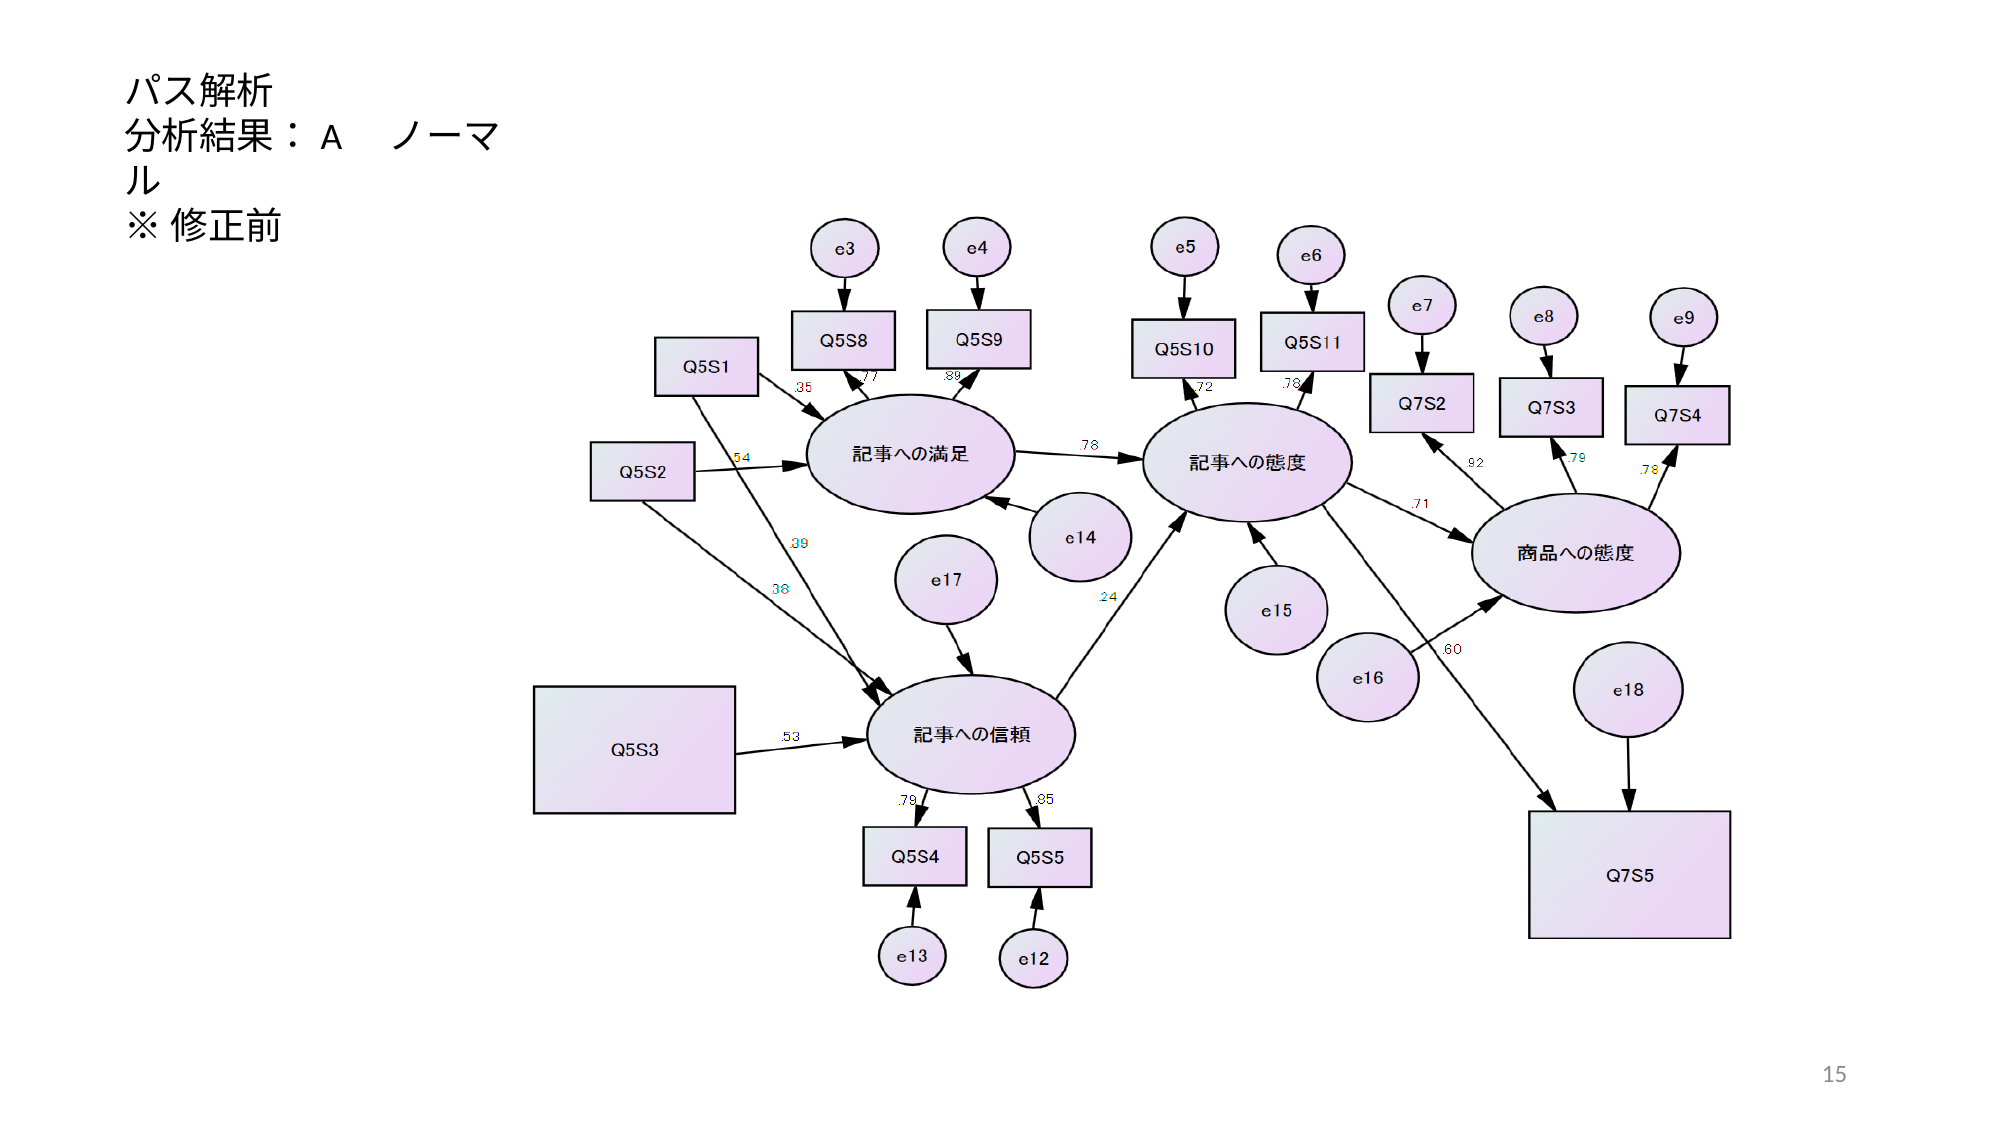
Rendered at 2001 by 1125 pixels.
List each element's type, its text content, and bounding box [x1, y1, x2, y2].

slide_number 15 [1412, 1042, 1863, 1103]
picture [516, 194, 1804, 994]
text_box パス解析 分析結果：A ノーマル ※修正前 [109, 59, 517, 255]
